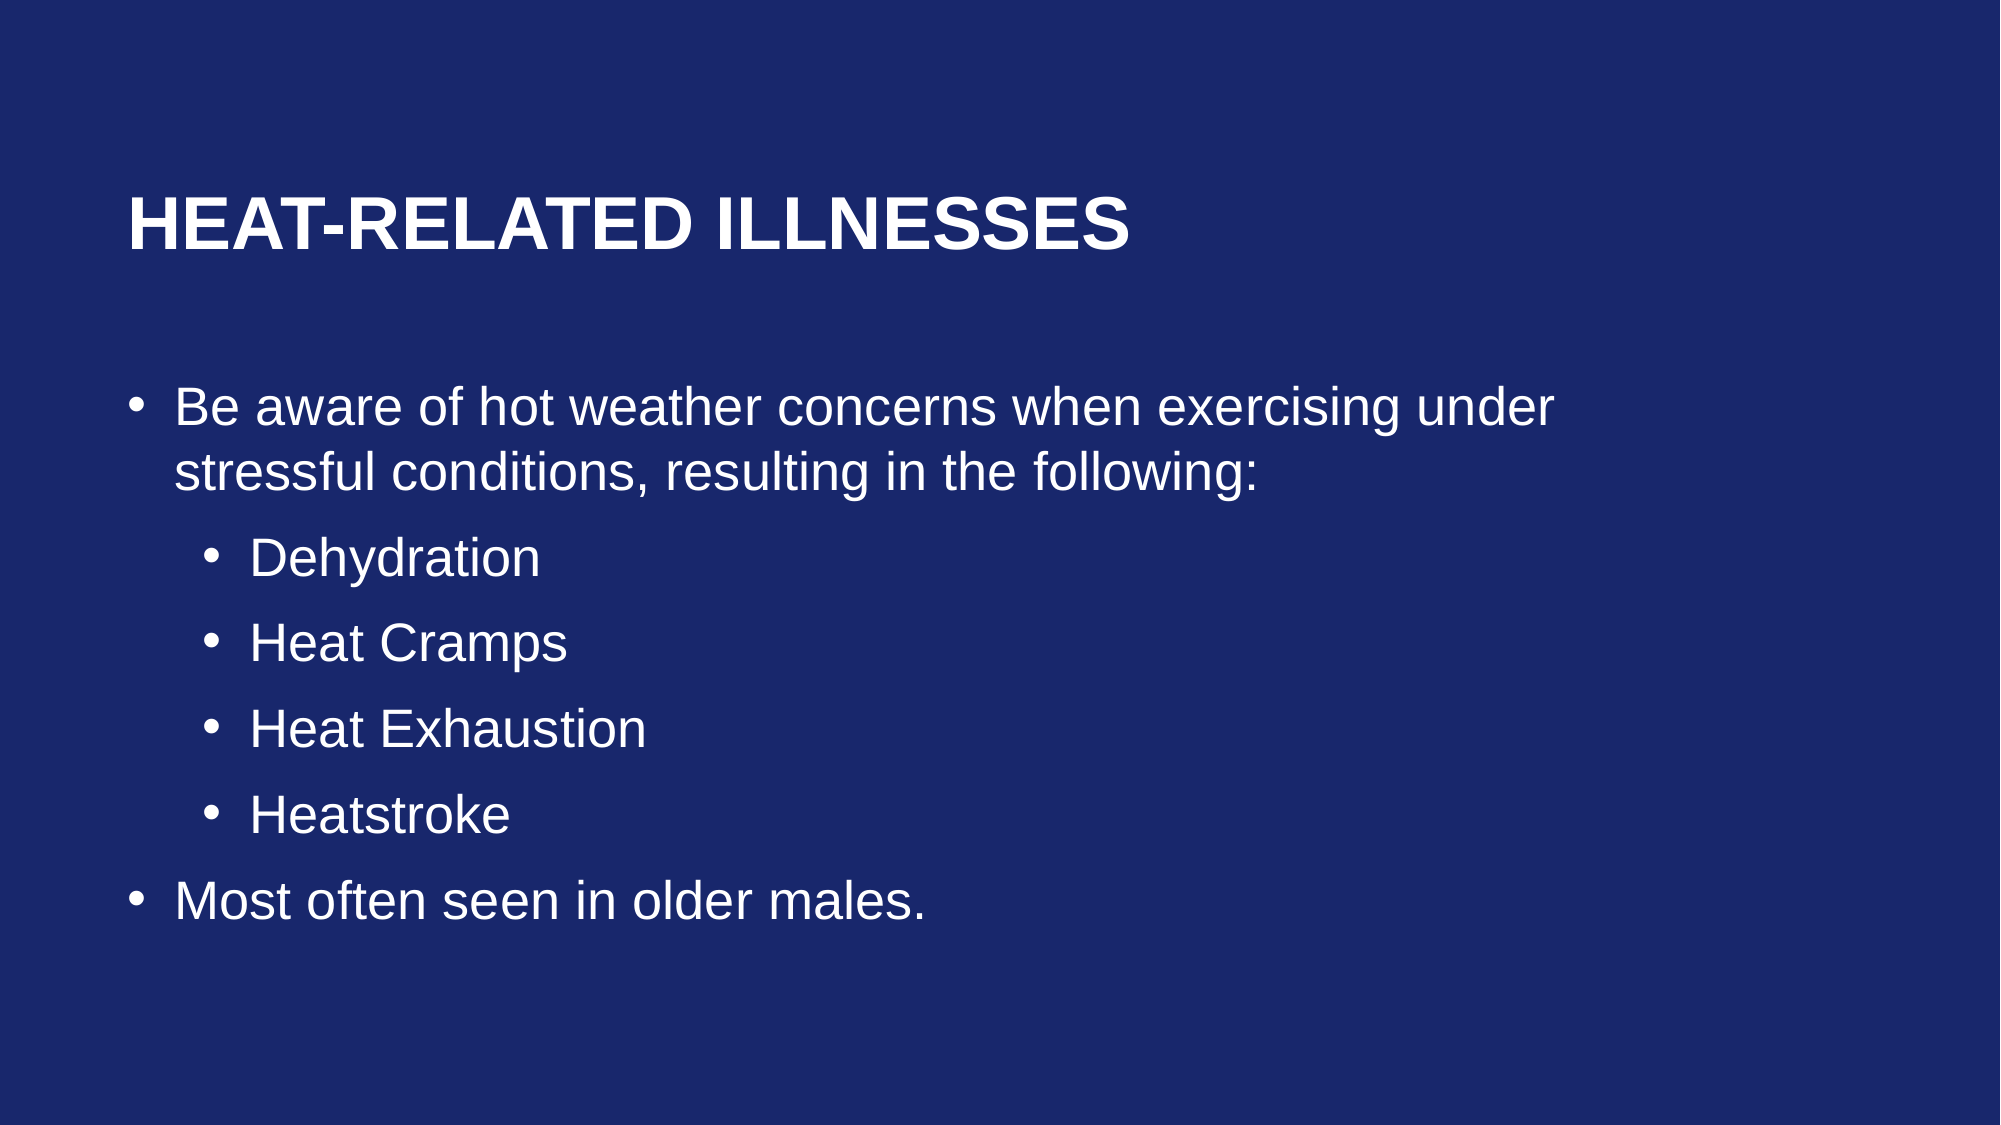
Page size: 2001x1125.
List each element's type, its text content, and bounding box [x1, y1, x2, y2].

title Heat-Related Illnesses [112, 99, 1775, 339]
list Be aware of hot weather concerns when exercising under stressful conditions, resulting in the following: Dehydration Heat Cramps Heat Exhaustion Heatstroke Most often seen in older males. [112, 351, 1775, 950]
